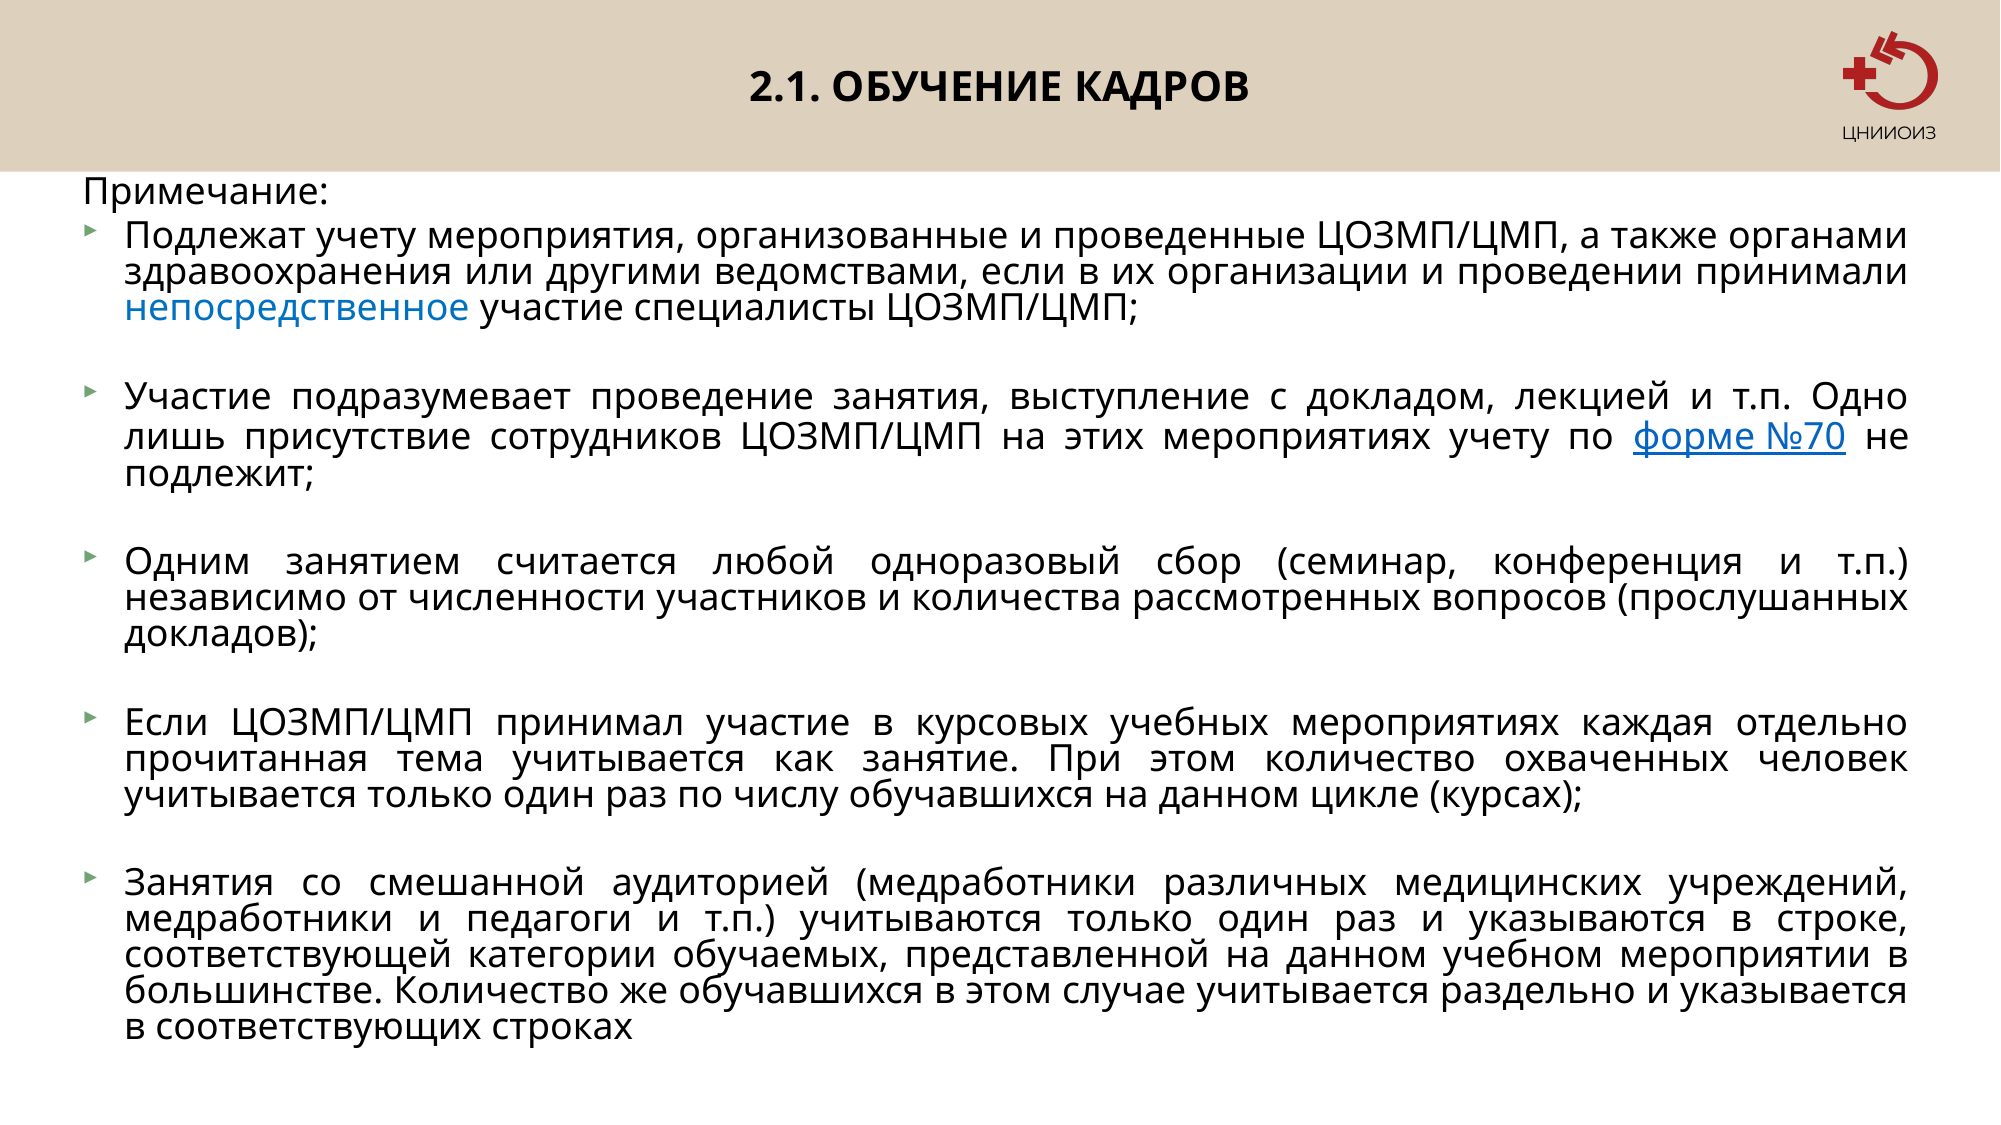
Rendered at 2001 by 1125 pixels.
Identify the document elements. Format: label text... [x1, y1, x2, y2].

picture [1843, 31, 1938, 142]
text_box 2.1. ОБУЧЕНИЕ КАДРОВ [0, 0, 2000, 173]
text_box Примечание: Подлежат учету мероприятия, организованные и проведенные ЦОЗМП/ЦМП, а также органами здравоохранения или другими ведомствами, если в их организации и проведении принимали непосредственное участие специалисты ЦОЗМП/ЦМП; Участие подразумевает проведение занятия, выступление с докладом, лекцией и т.п. Одно лишь присутствие сотрудников ЦОЗМП/ЦМП на этих мероприятиях учету по форме №70 не подлежит; Одним занятием считается любой одноразовый сбор (семинар, конференция и т.п.) независимо от численности участников и количества рассмотренных вопросов (прослушанных докладов); Если ЦОЗМП/ЦМП принимал участие в курсовых учебных мероприятиях каждая отдельно прочитанная тема учитывается как занятие. При этом количество охваченных человек учитывается только один раз по числу обучавшихся на данном цикле (курсах); Занятия со смешанной аудиторией (медработники различных медицинских учреждений, медработники и педагоги и т.п.) учитываются только один раз и указываются в строке, соответствующей категории обучаемых, представленной на данном учебном мероприятии в большинстве. Количество же обучавшихся в этом случае учитывается раздельно и указывается в соответствующих строках [49, 168, 1925, 1091]
